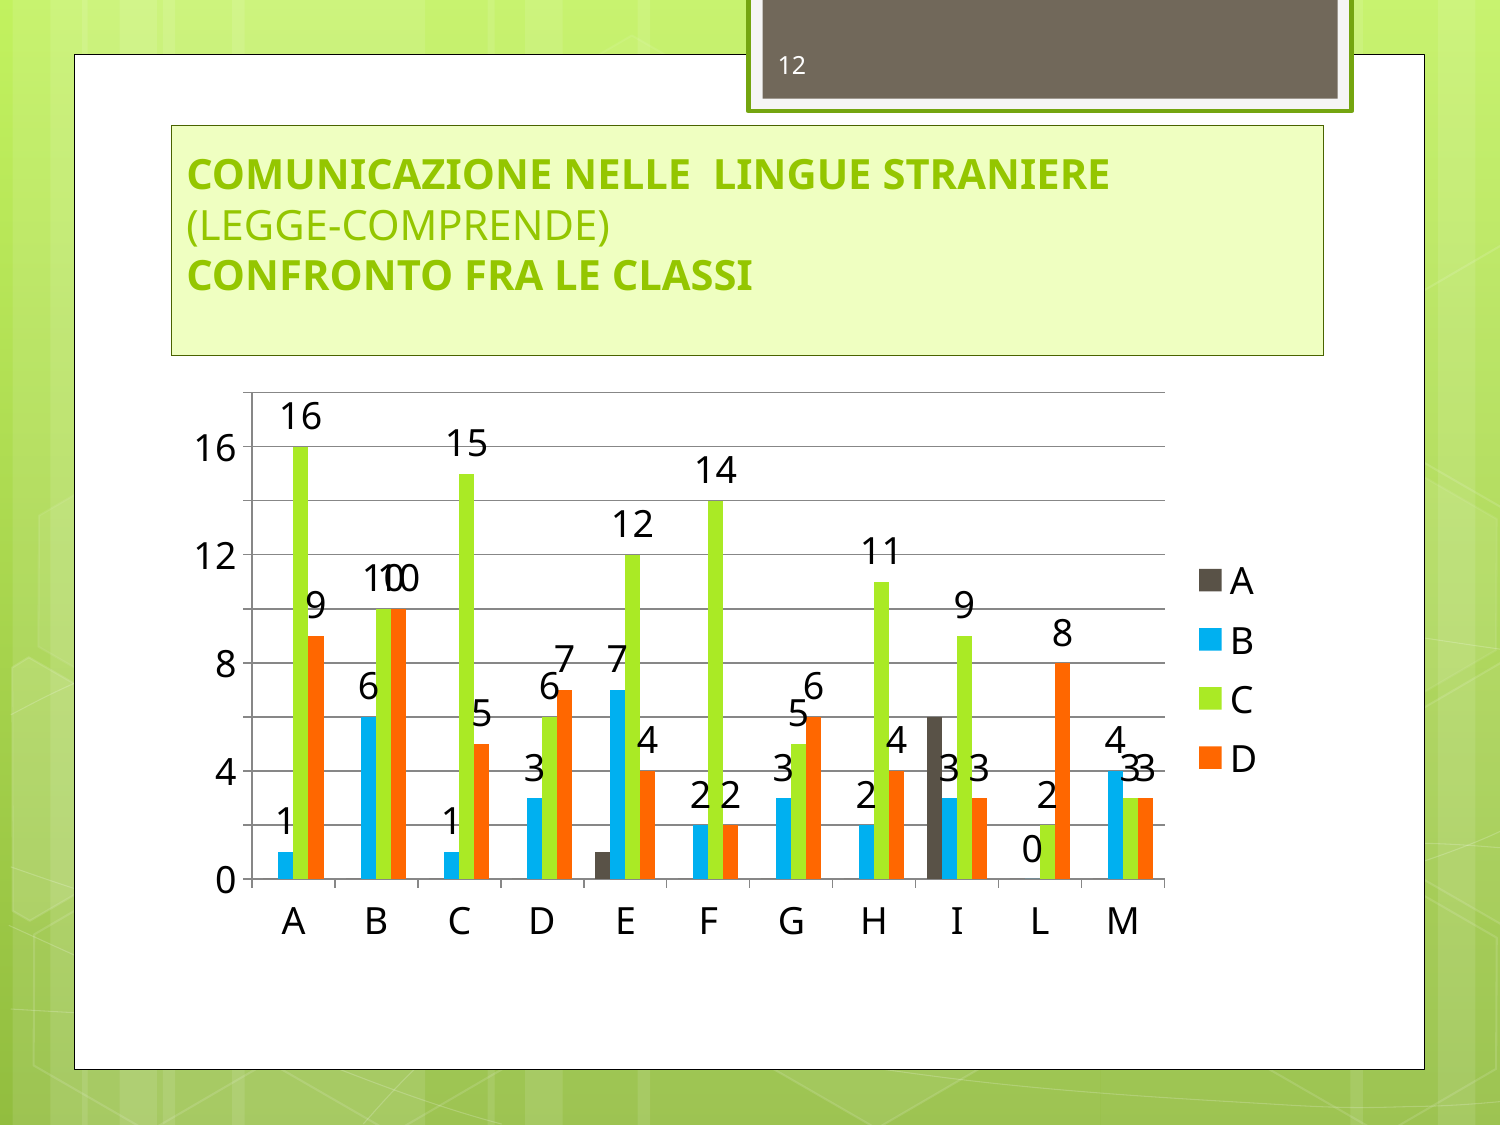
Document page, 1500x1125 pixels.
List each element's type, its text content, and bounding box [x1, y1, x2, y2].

chart [170, 380, 1284, 957]
slide_number 12 [762, 36, 982, 97]
title COMUNICAZIONE NELLE LINGUE STRANIERE (LEGGE-COMPRENDE) CONFRONTO FRA LE CLASSI [171, 125, 1324, 356]
